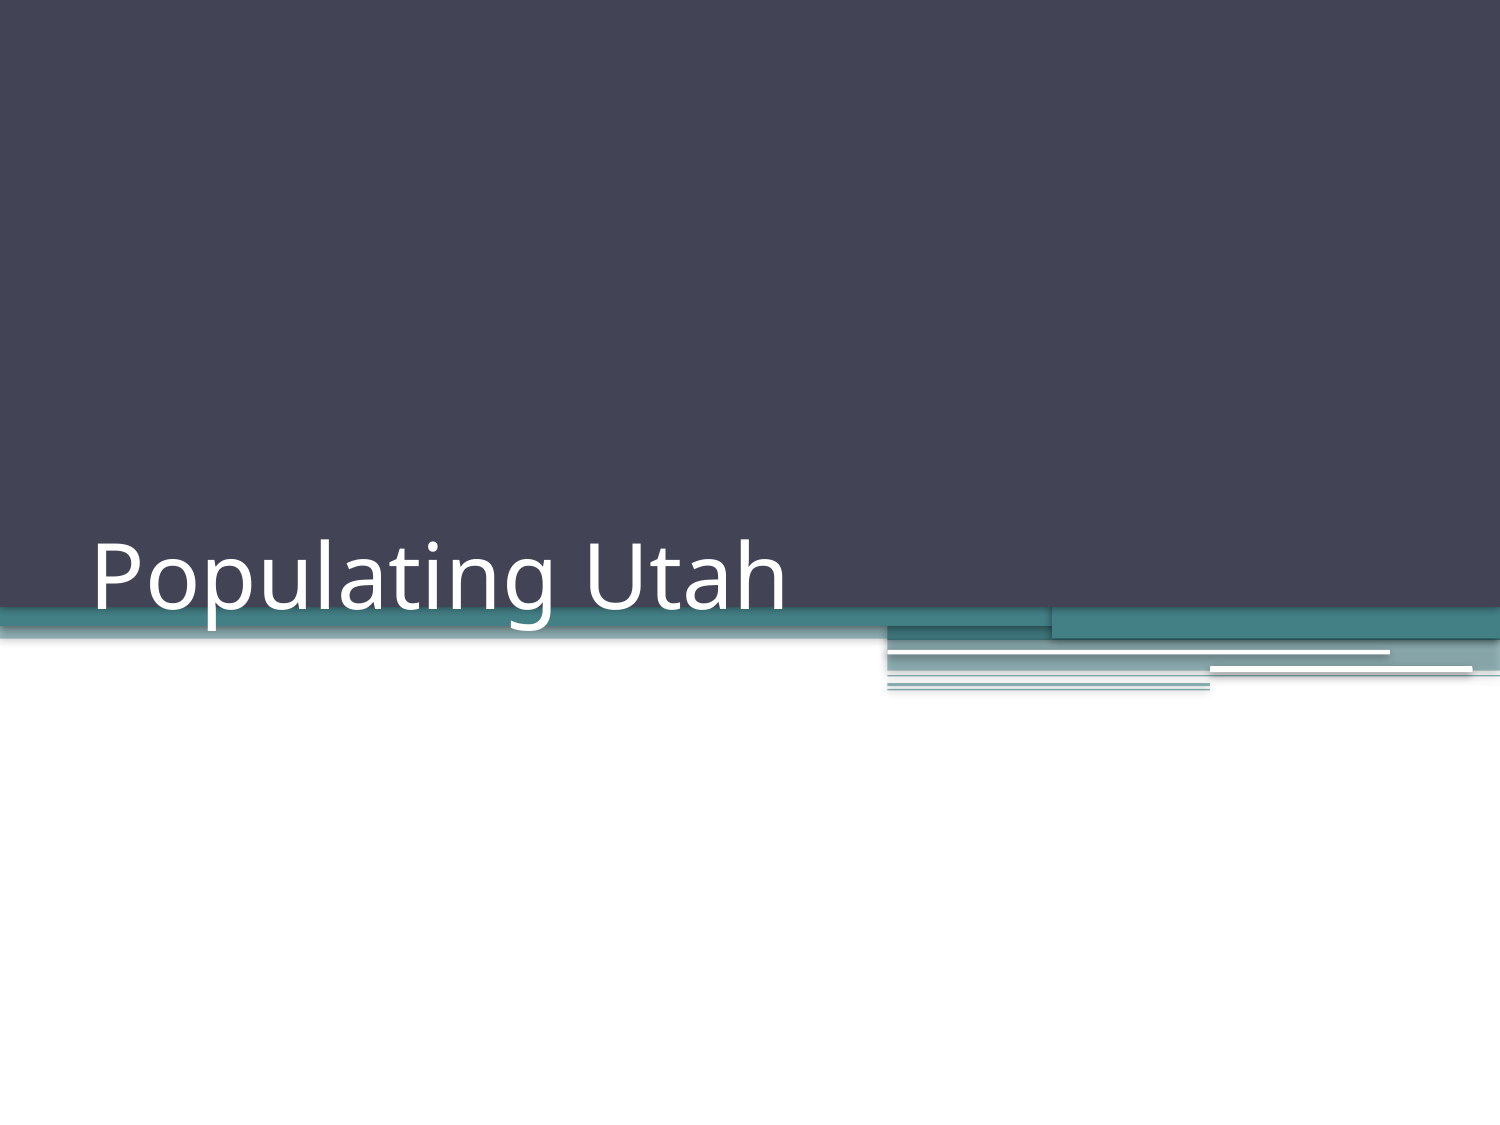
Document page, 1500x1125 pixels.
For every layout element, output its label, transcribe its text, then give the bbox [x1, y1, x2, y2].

title Populating Utah [75, 394, 1463, 636]
